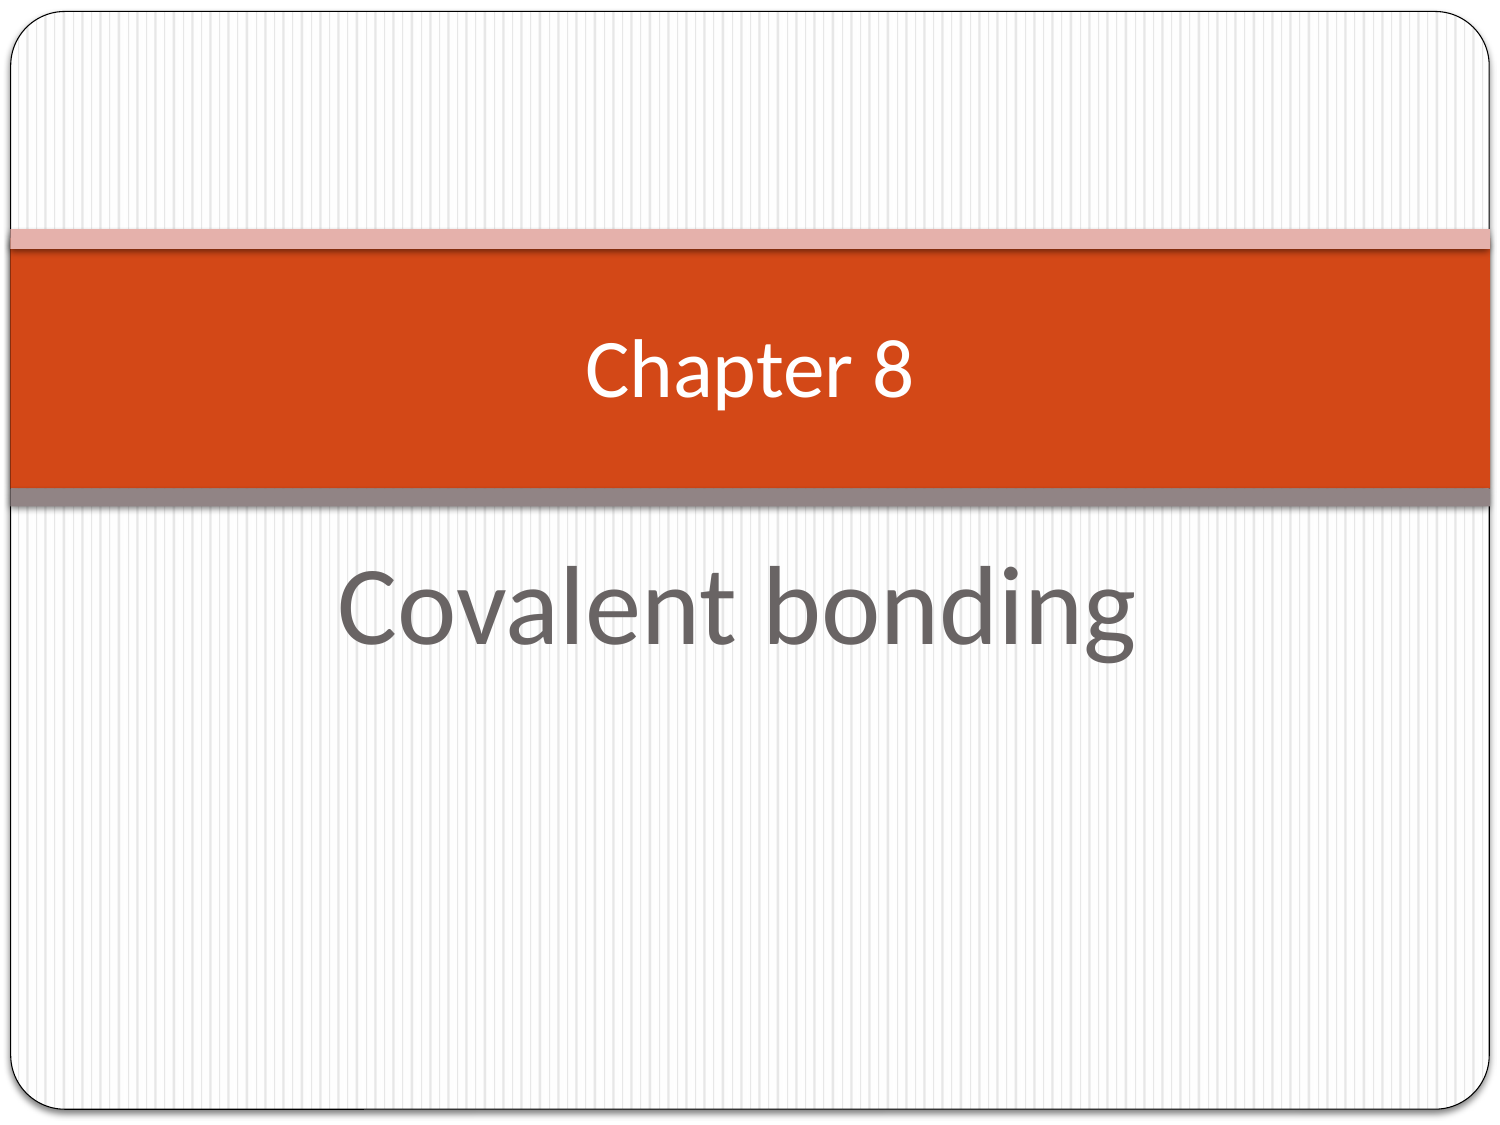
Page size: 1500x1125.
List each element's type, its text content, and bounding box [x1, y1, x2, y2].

title Chapter 8 [75, 247, 1425, 489]
subtitle Covalent bonding [212, 525, 1263, 788]
